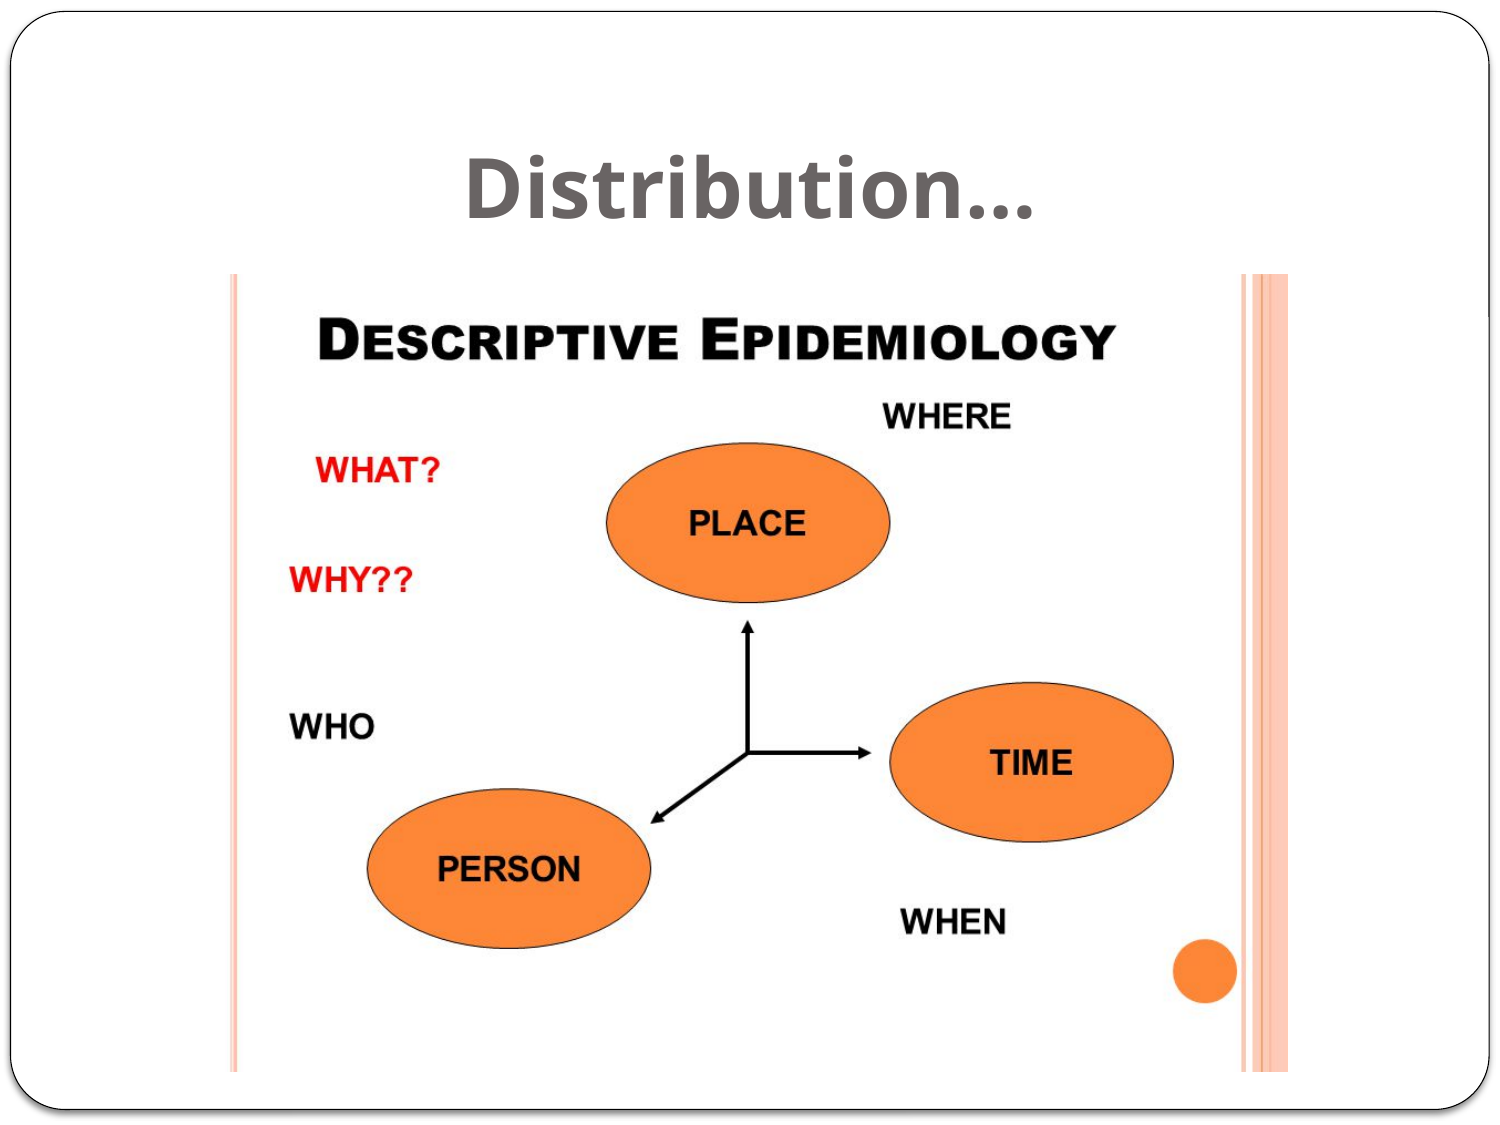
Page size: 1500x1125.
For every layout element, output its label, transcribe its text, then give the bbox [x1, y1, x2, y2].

title Distribution… [75, 75, 1425, 250]
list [224, 274, 1288, 1072]
